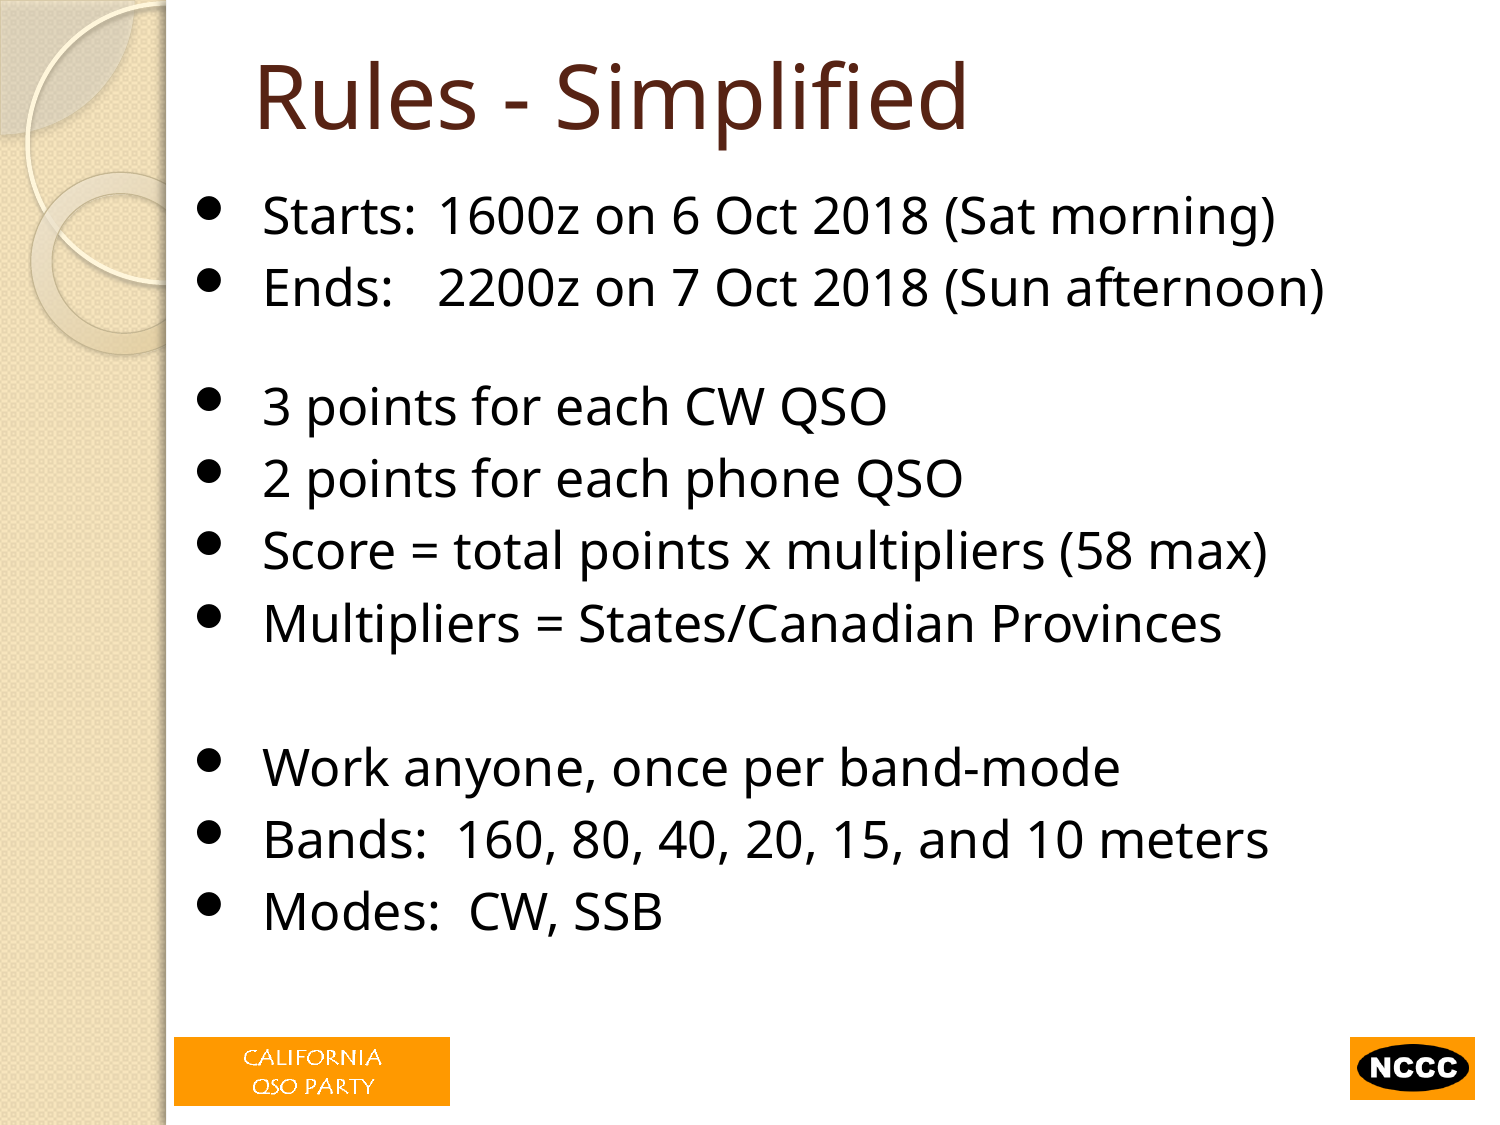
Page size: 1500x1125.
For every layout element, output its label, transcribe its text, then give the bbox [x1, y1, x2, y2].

list Starts: 1600z on 6 Oct 2018 (Sat morning) Ends: 2200z on 7 Oct 2018 (Sun afternoon) 3 points for each CW QSO 2 points for each phone QSO Score = total points x multipliers (58 max) Multipliers = States/Canadian Provinces Work anyone, once per band-mode Bands: 160, 80, 40, 20, 15, and 10 meters Modes: CW, SSB [174, 174, 1456, 963]
title Rules - Simplified [237, 0, 1468, 188]
picture [1350, 1037, 1475, 1100]
picture [174, 1037, 450, 1106]
